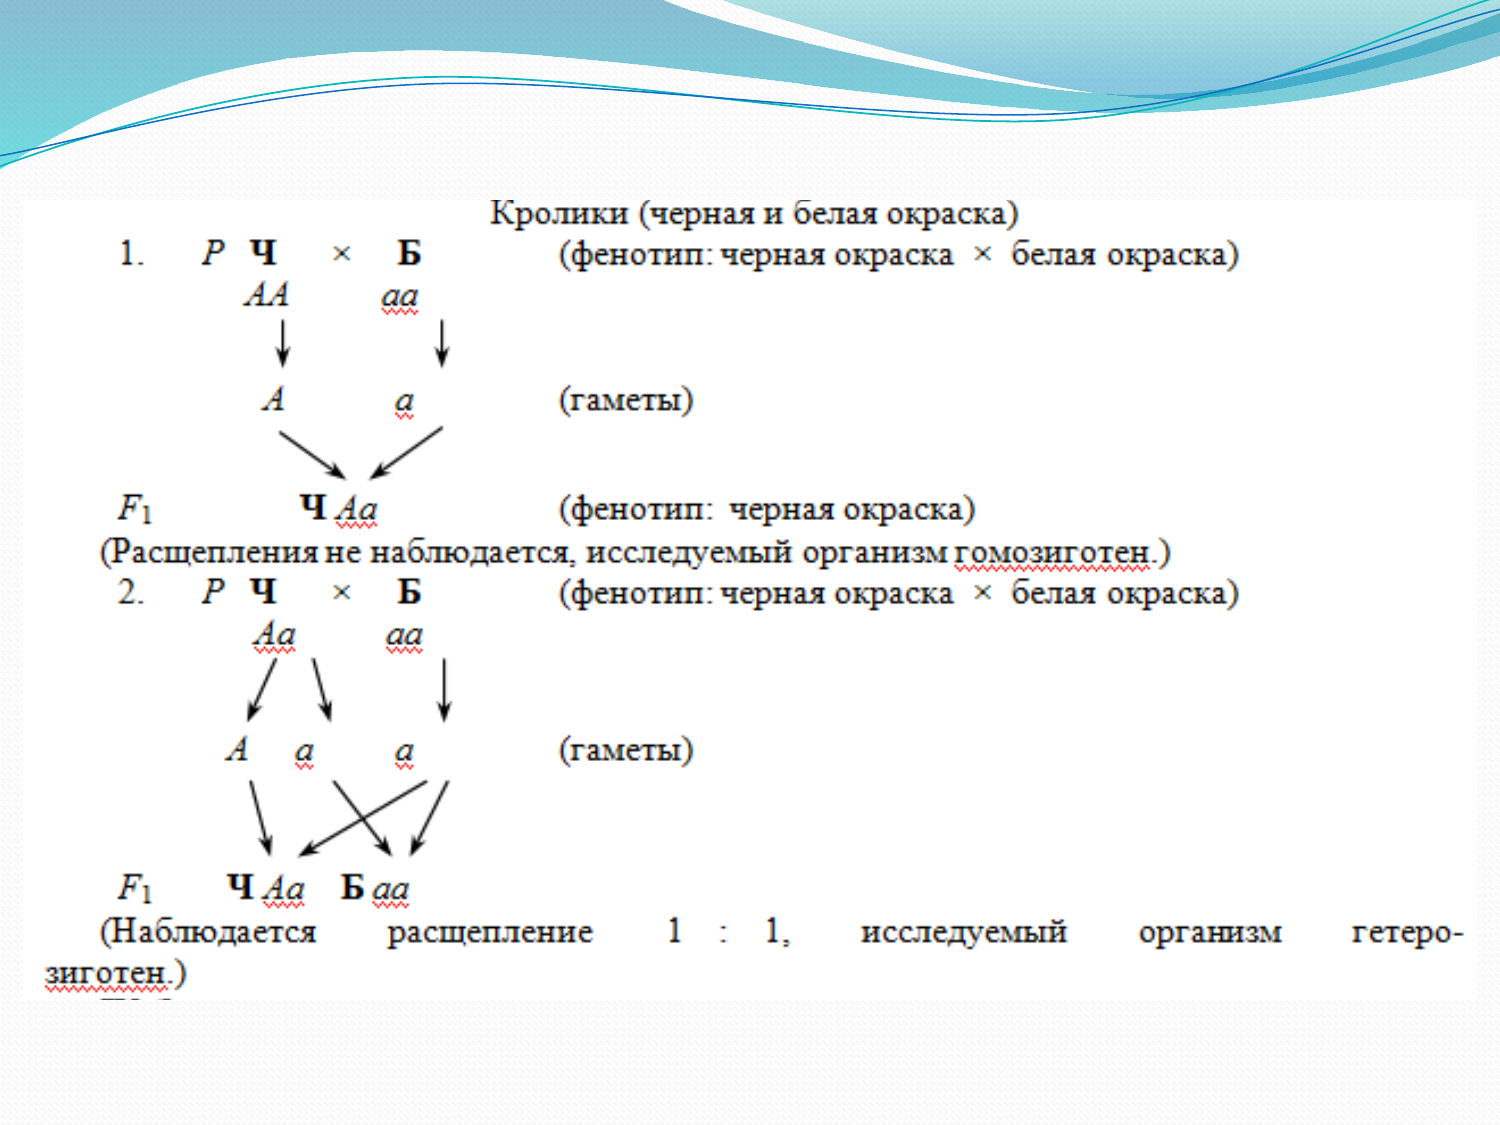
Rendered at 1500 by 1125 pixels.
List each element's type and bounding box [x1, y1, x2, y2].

picture [22, 199, 1478, 1001]
